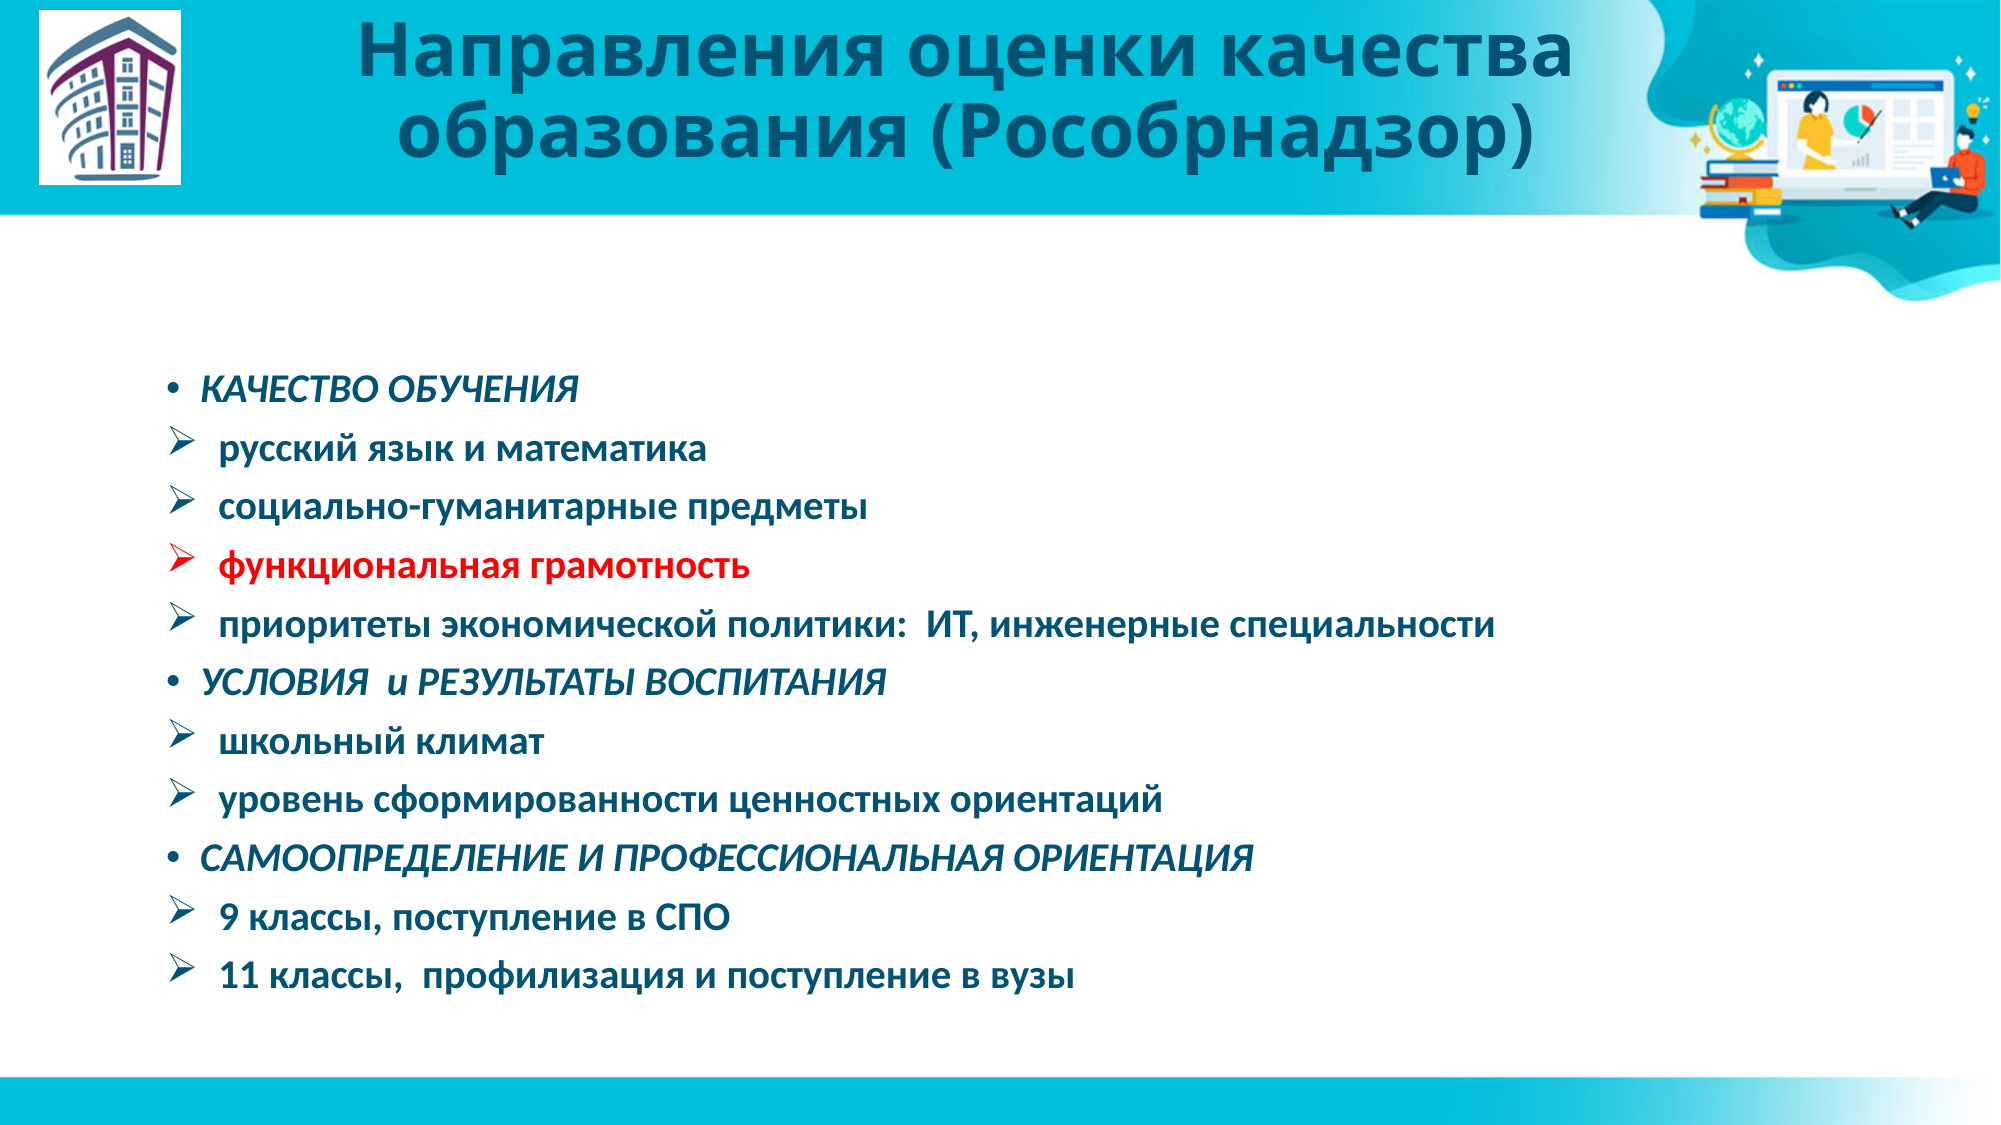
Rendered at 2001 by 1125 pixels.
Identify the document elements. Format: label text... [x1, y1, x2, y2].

list КАЧЕСТВО ОБУЧЕНИЯ русский язык и математика социально-гуманитарные предметы функциональная грамотность приоритеты экономической политики: ИТ, инженерные специальности УСЛОВИЯ и РЕЗУЛЬТАТЫ ВОСПИТАНИЯ школьный климат уровень сформированности ценностных ориентаций САМООПРЕДЕЛЕНИЕ И ПРОФЕССИОНАЛЬНАЯ ОРИЕНТАЦИЯ 9 классы, поступление в СПО 11 классы, профилизация и поступление в вузы [151, 296, 1965, 1006]
title Направления оценки качества образования (Рособрнадзор) [187, 38, 1745, 228]
picture [0, 0, 2001, 1125]
